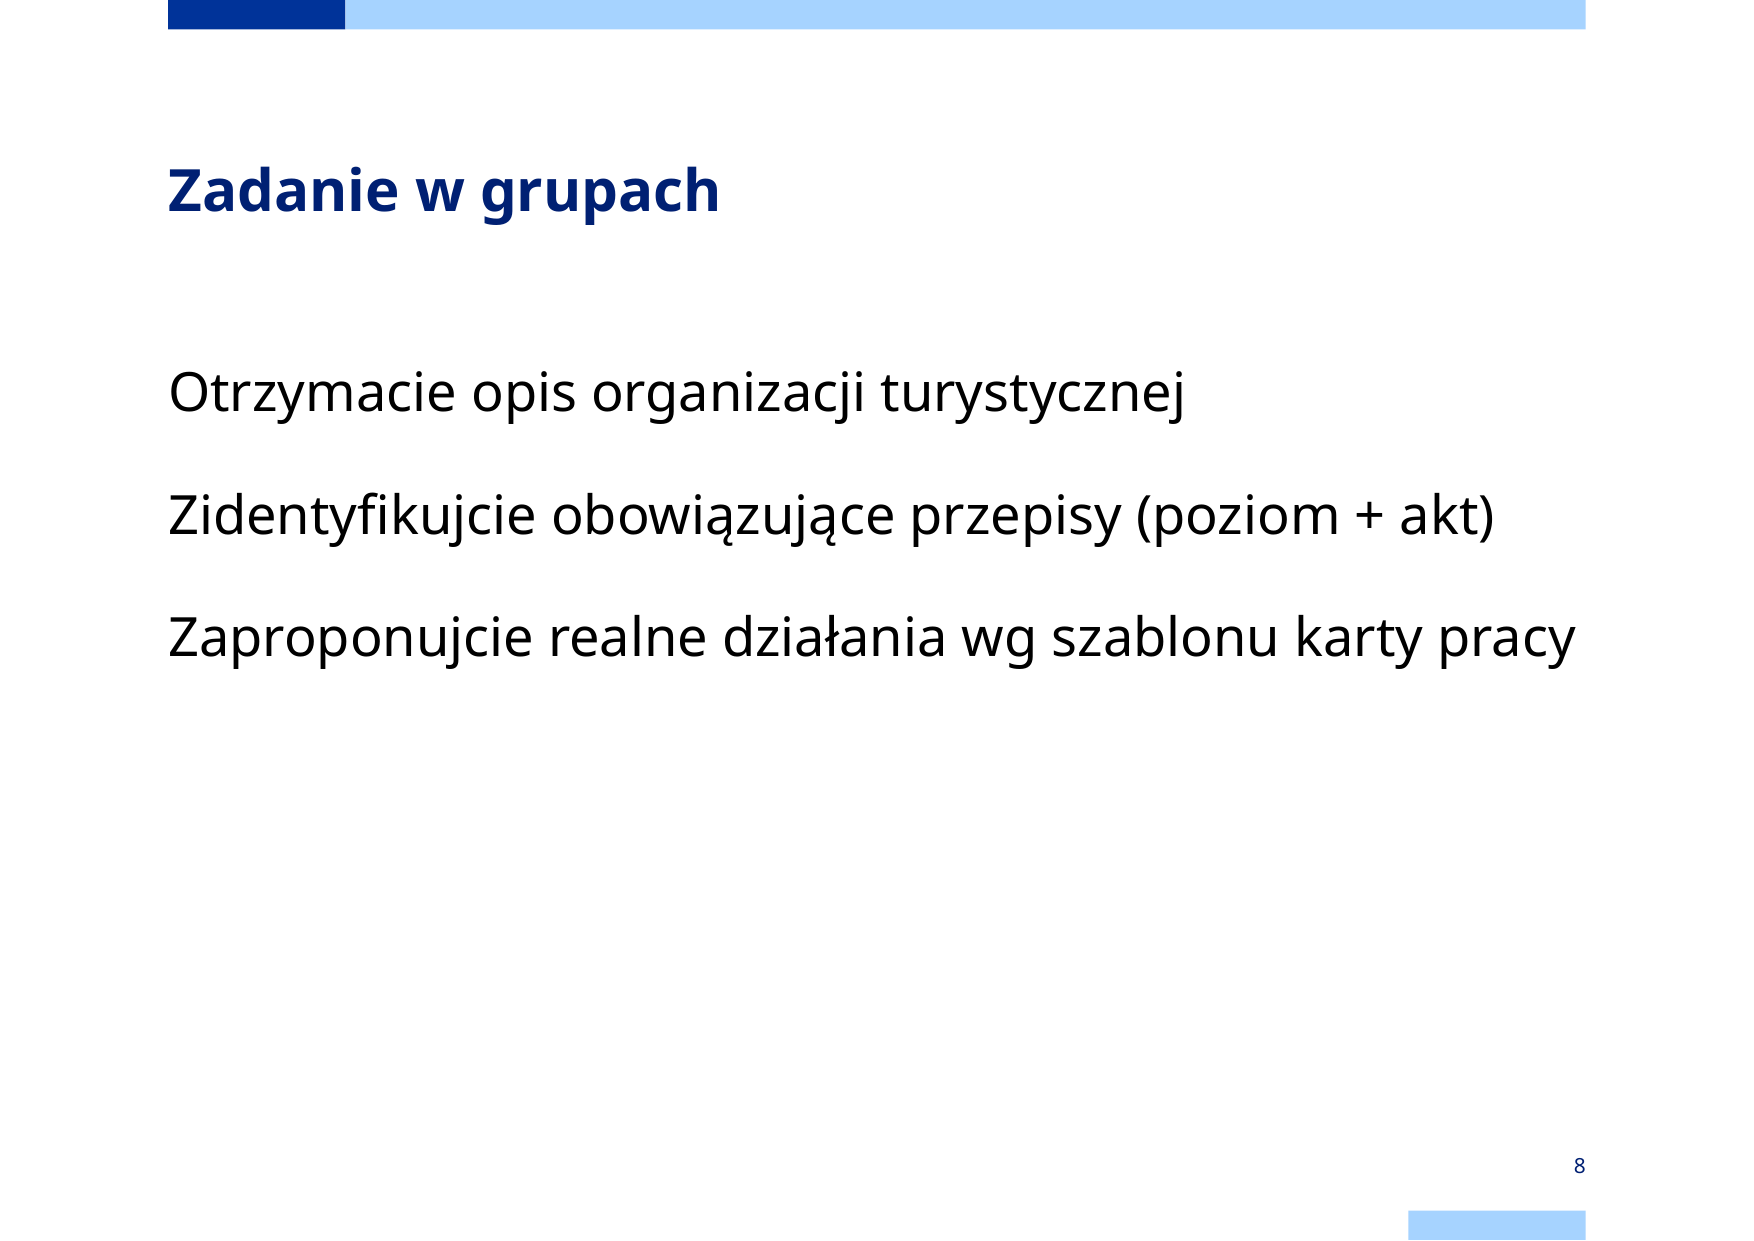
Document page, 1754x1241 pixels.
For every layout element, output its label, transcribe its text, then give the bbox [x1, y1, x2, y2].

title Zadanie w grupach [168, 147, 1586, 324]
list Otrzymacie opis organizacji turystycznej Zidentyfikujcie obowiązujące przepisy (poziom + akt) Zaproponujcie realne działania wg szablonu karty pracy [168, 324, 1586, 1093]
slide_number 8 [1408, 1151, 1586, 1182]
